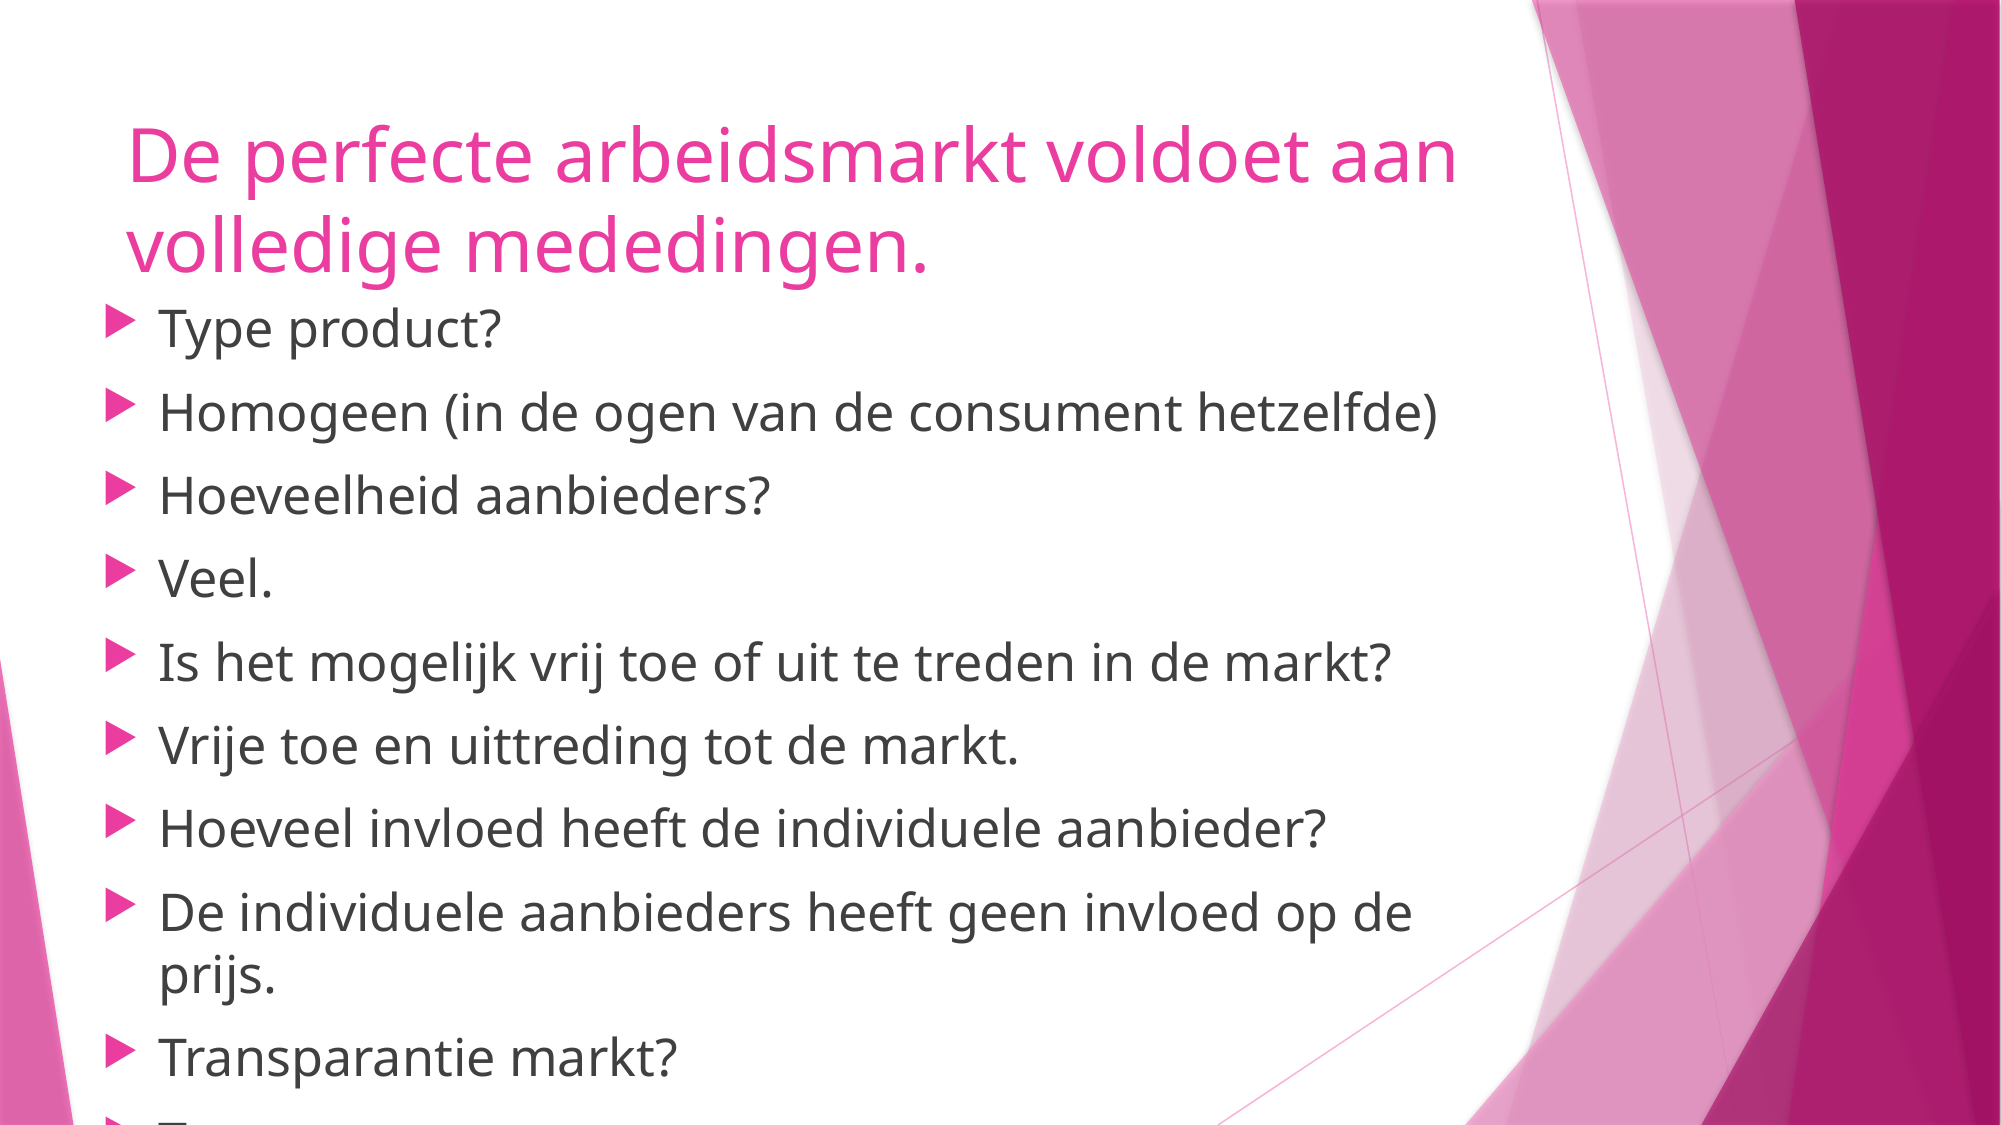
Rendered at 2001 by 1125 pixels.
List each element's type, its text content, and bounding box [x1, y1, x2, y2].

list Type product? Homogeen (in de ogen van de consument hetzelfde) Hoeveelheid aanbieders? Veel. Is het mogelijk vrij toe of uit te treden in de markt? Vrije toe en uittreding tot de markt. Hoeveel invloed heeft de individuele aanbieder? De individuele aanbieders heeft geen invloed op de prijs. Transparantie markt? Transparant. [86, 288, 1522, 991]
title De perfecte arbeidsmarkt voldoet aan volledige mededingen. [111, 99, 1522, 288]
